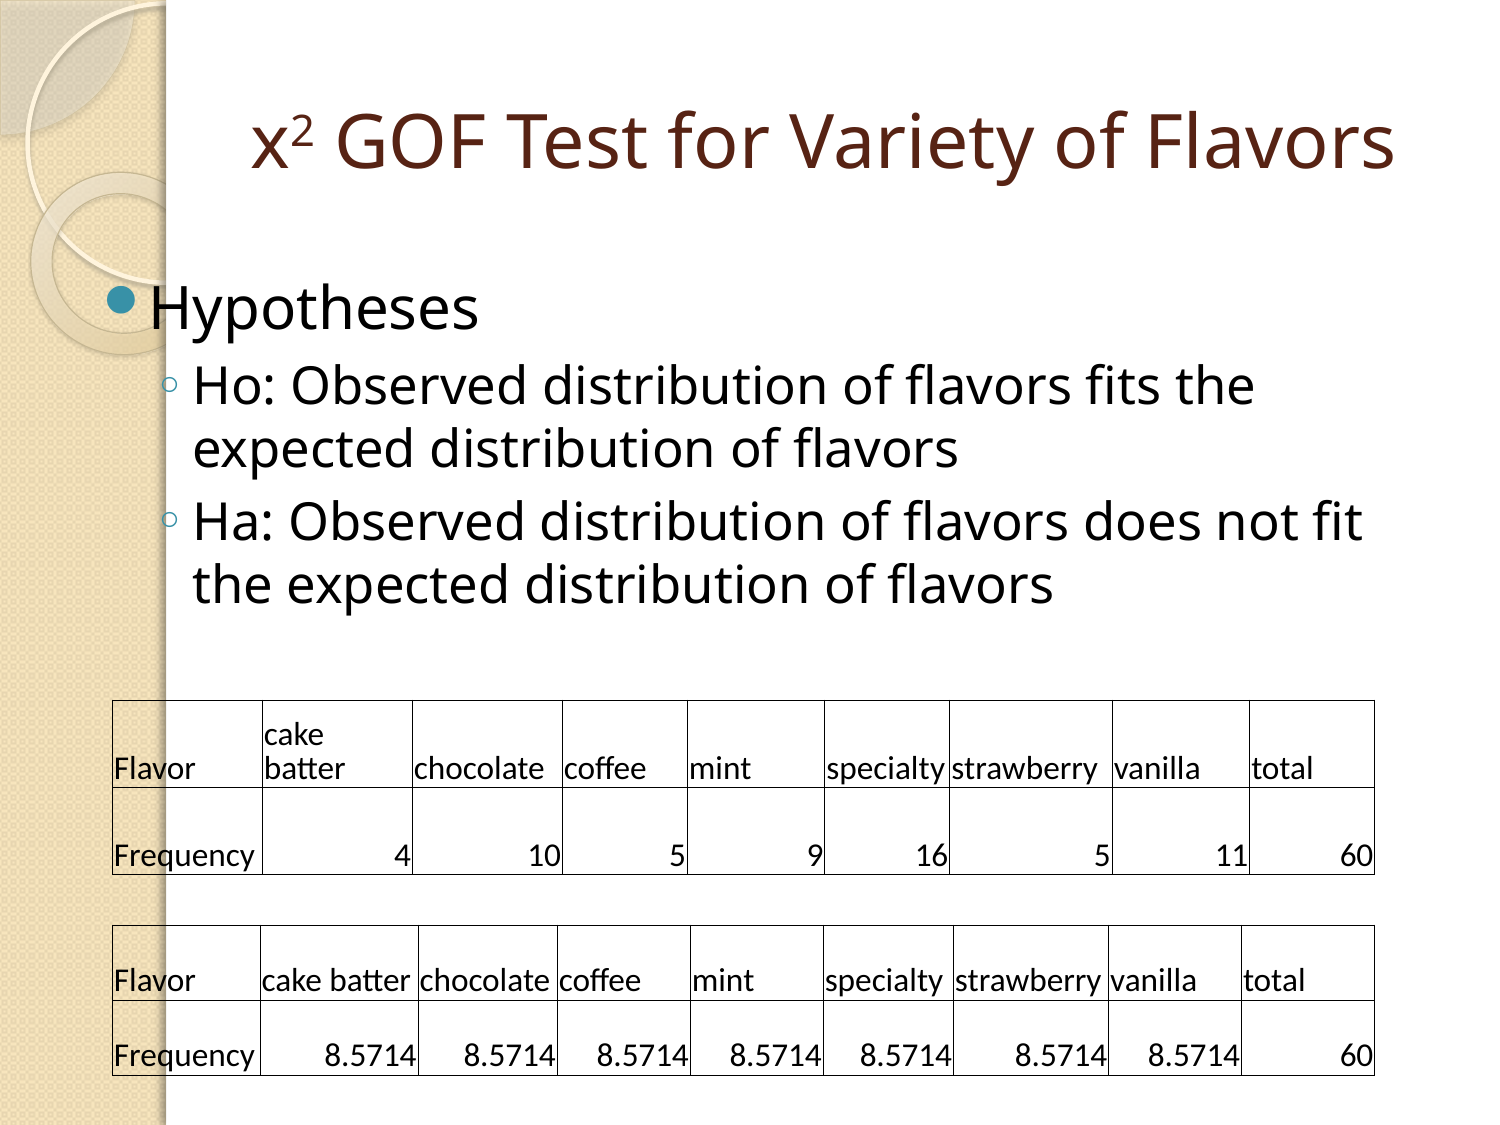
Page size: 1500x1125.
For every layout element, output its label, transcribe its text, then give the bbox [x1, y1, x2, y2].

table_header total [1242, 926, 1374, 1000]
table_header cake batter [263, 701, 412, 787]
title x2 GOF Test for Variety of Flavors [235, 45, 1466, 233]
table_cell 4 [263, 788, 412, 874]
table_cell 60 [1250, 788, 1374, 874]
table_cell 8.5714 [824, 1001, 953, 1075]
table_cell 8.5714 [691, 1001, 823, 1075]
table_header specialty [824, 926, 953, 1000]
table_header strawberry [954, 926, 1108, 1000]
table_cell 10 [413, 788, 562, 874]
table_header chocolate [413, 701, 562, 787]
table_header vanilla [1109, 926, 1241, 1000]
table_cell Frequency [113, 788, 262, 874]
table_header coffee [558, 926, 690, 1000]
list Hypotheses Ho: Observed distribution of flavors fits the expected distribution of flavors Ha: Observed distribution of flavors does not fit the expected distribution of flavors [74, 262, 1426, 626]
table_cell 5 [950, 788, 1112, 874]
table_cell Frequency [113, 1001, 260, 1075]
table_header cake batter [261, 926, 418, 1000]
table_header vanilla [1113, 701, 1249, 787]
table_cell 8.5714 [261, 1001, 418, 1075]
table_cell 8.5714 [558, 1001, 690, 1075]
table_cell 8.5714 [419, 1001, 557, 1075]
table_cell 8.5714 [1109, 1001, 1241, 1075]
table_header Flavor [113, 701, 262, 787]
table_header specialty [825, 701, 949, 787]
table_cell 11 [1113, 788, 1249, 874]
table_header strawberry [950, 701, 1112, 787]
table_header total [1250, 701, 1374, 787]
table_header chocolate [419, 926, 557, 1000]
table_header coffee [563, 701, 687, 787]
table_header mint [688, 701, 824, 787]
table_cell 16 [825, 788, 949, 874]
table_cell 5 [563, 788, 687, 874]
table_cell 9 [688, 788, 824, 874]
table_cell 60 [1242, 1001, 1374, 1075]
table_cell 8.5714 [954, 1001, 1108, 1075]
table_header Flavor [113, 926, 260, 1000]
table_header mint [691, 926, 823, 1000]
